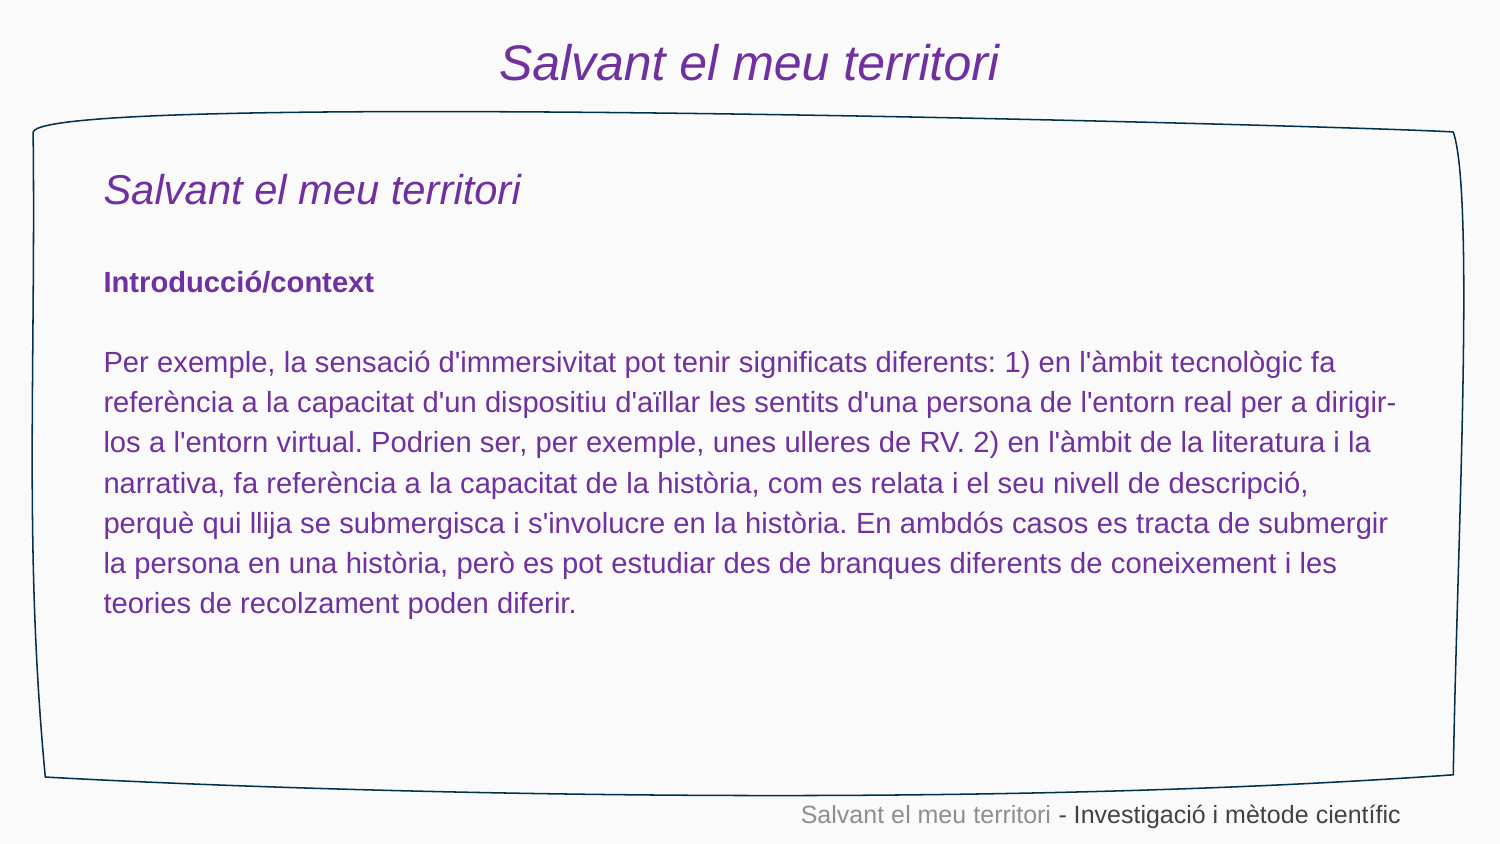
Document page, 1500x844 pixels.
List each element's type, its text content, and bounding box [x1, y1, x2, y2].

text_box Salvant el meu territori [0, 20, 1499, 106]
text_box Salvant el meu territori - Investigació i mètode científic [88, 790, 1417, 844]
list Introducció/context Per exemple, la sensació d'immersivitat pot tenir significats diferents: 1) en l'àmbit tecnològic fa referència a la capacitat d'un dispositiu d'aïllar les sentits d'una persona de l'entorn real per a dirigir-los a l'entorn virtual. Podrien ser, per exemple, unes ulleres de RV. 2) en l'àmbit de la literatura i la narrativa, fa referència a la capacitat de la història, com es relata i el seu nivell de descripció, perquè qui llija se submergisca i s'involucre en la història. En ambdós casos es tracta de submergir la persona en una història, però es pot estudiar des de branques diferents de coneixement i les teories de recolzament poden diferir. [88, 242, 1417, 747]
text_box Salvant el meu territori [88, 147, 1417, 234]
text_box [32, 111, 1464, 790]
